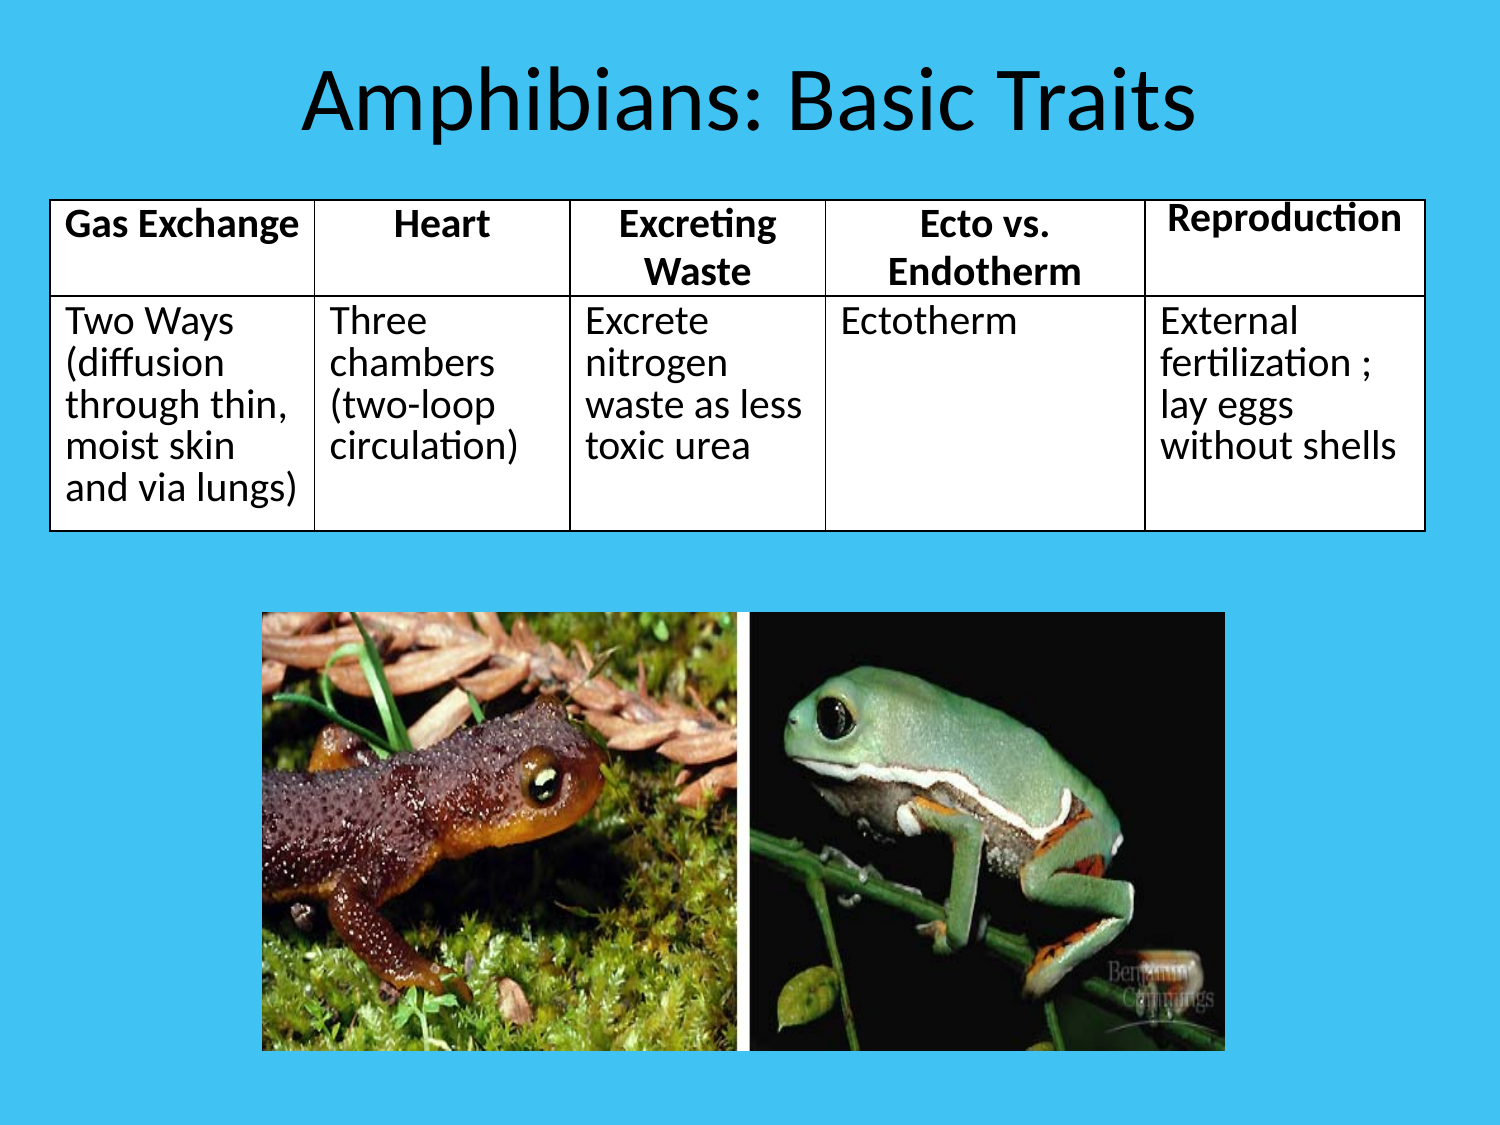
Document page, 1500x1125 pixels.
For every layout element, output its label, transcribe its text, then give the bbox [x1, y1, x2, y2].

table_header Ecto vs. Endotherm [826, 201, 1144, 295]
picture [262, 612, 1226, 1051]
table_cell Ectotherm [826, 297, 1144, 530]
table_header Reproduction [1146, 201, 1424, 295]
title Amphibians: Basic Traits [75, 0, 1425, 188]
table_cell Two Ways (diffusion through thin, moist skin and via lungs) [51, 297, 314, 530]
table_header Heart [315, 201, 569, 295]
table_cell External fertilization ; lay eggs without shells [1146, 297, 1424, 530]
table_cell Excrete nitrogen waste as less toxic urea [571, 297, 825, 530]
table_cell Three chambers (two-loop circulation) [315, 297, 569, 530]
table_header Gas Exchange [51, 201, 314, 295]
table_header Excreting Waste [571, 201, 825, 295]
